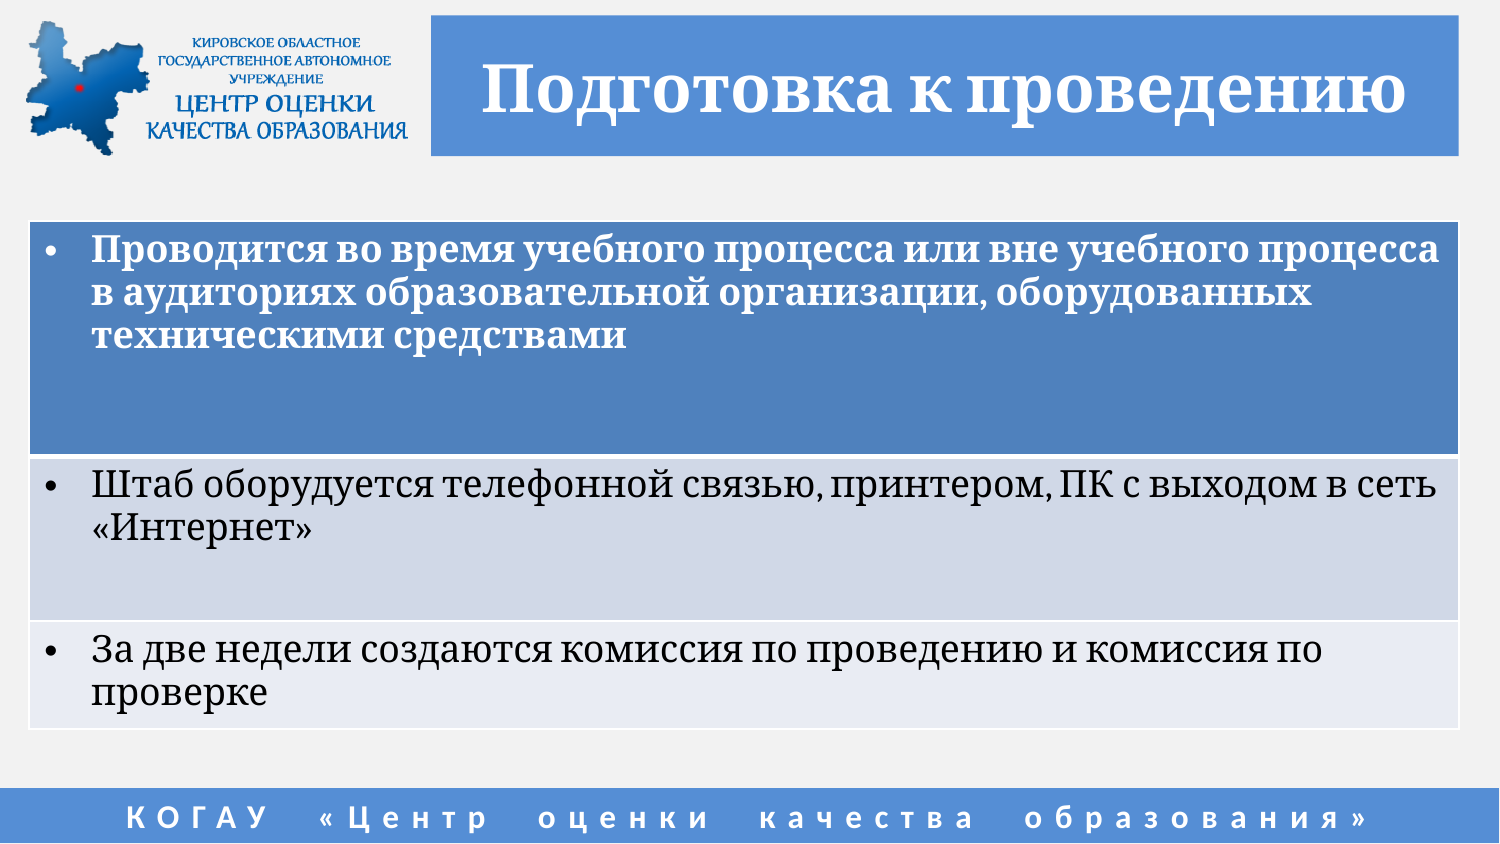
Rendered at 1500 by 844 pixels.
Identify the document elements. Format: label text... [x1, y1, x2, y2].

title Подготовка к проведению [431, 15, 1459, 157]
table_header Проводится во время учебного процесса или вне учебного процесса в аудиториях образовательной организации, оборудованных техническими средствами [30, 222, 1458, 454]
picture [26, 21, 408, 156]
table_cell За две недели создаются комиссия по проведению и комиссия по проверке [30, 622, 1458, 728]
table_cell Штаб оборудуется телефонной связью, принтером, ПК с выходом в сеть «Интернет» [30, 459, 1458, 620]
